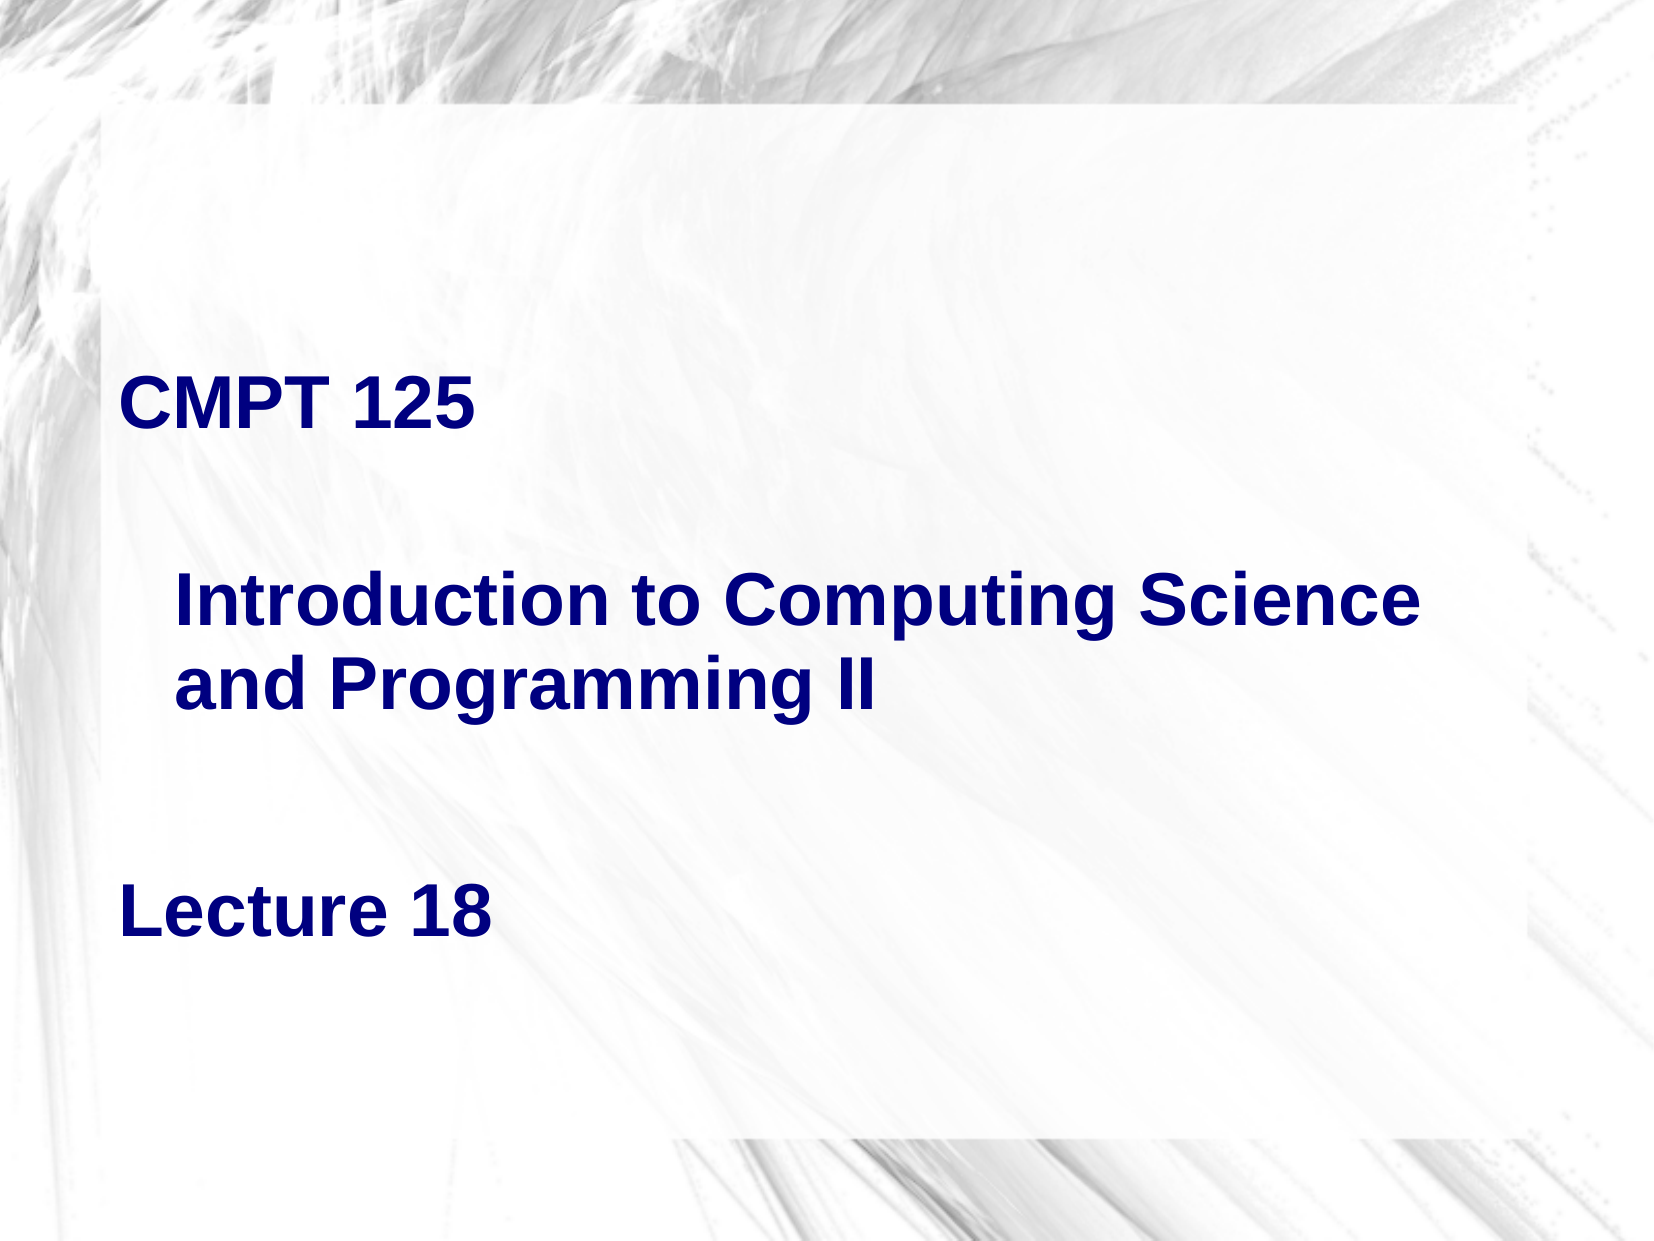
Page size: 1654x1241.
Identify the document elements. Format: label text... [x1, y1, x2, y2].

list CMPT 125 Introduction to Computing Science and Programming II Lecture 18 [118, 236, 1571, 1171]
picture [0, 0, 1654, 1241]
